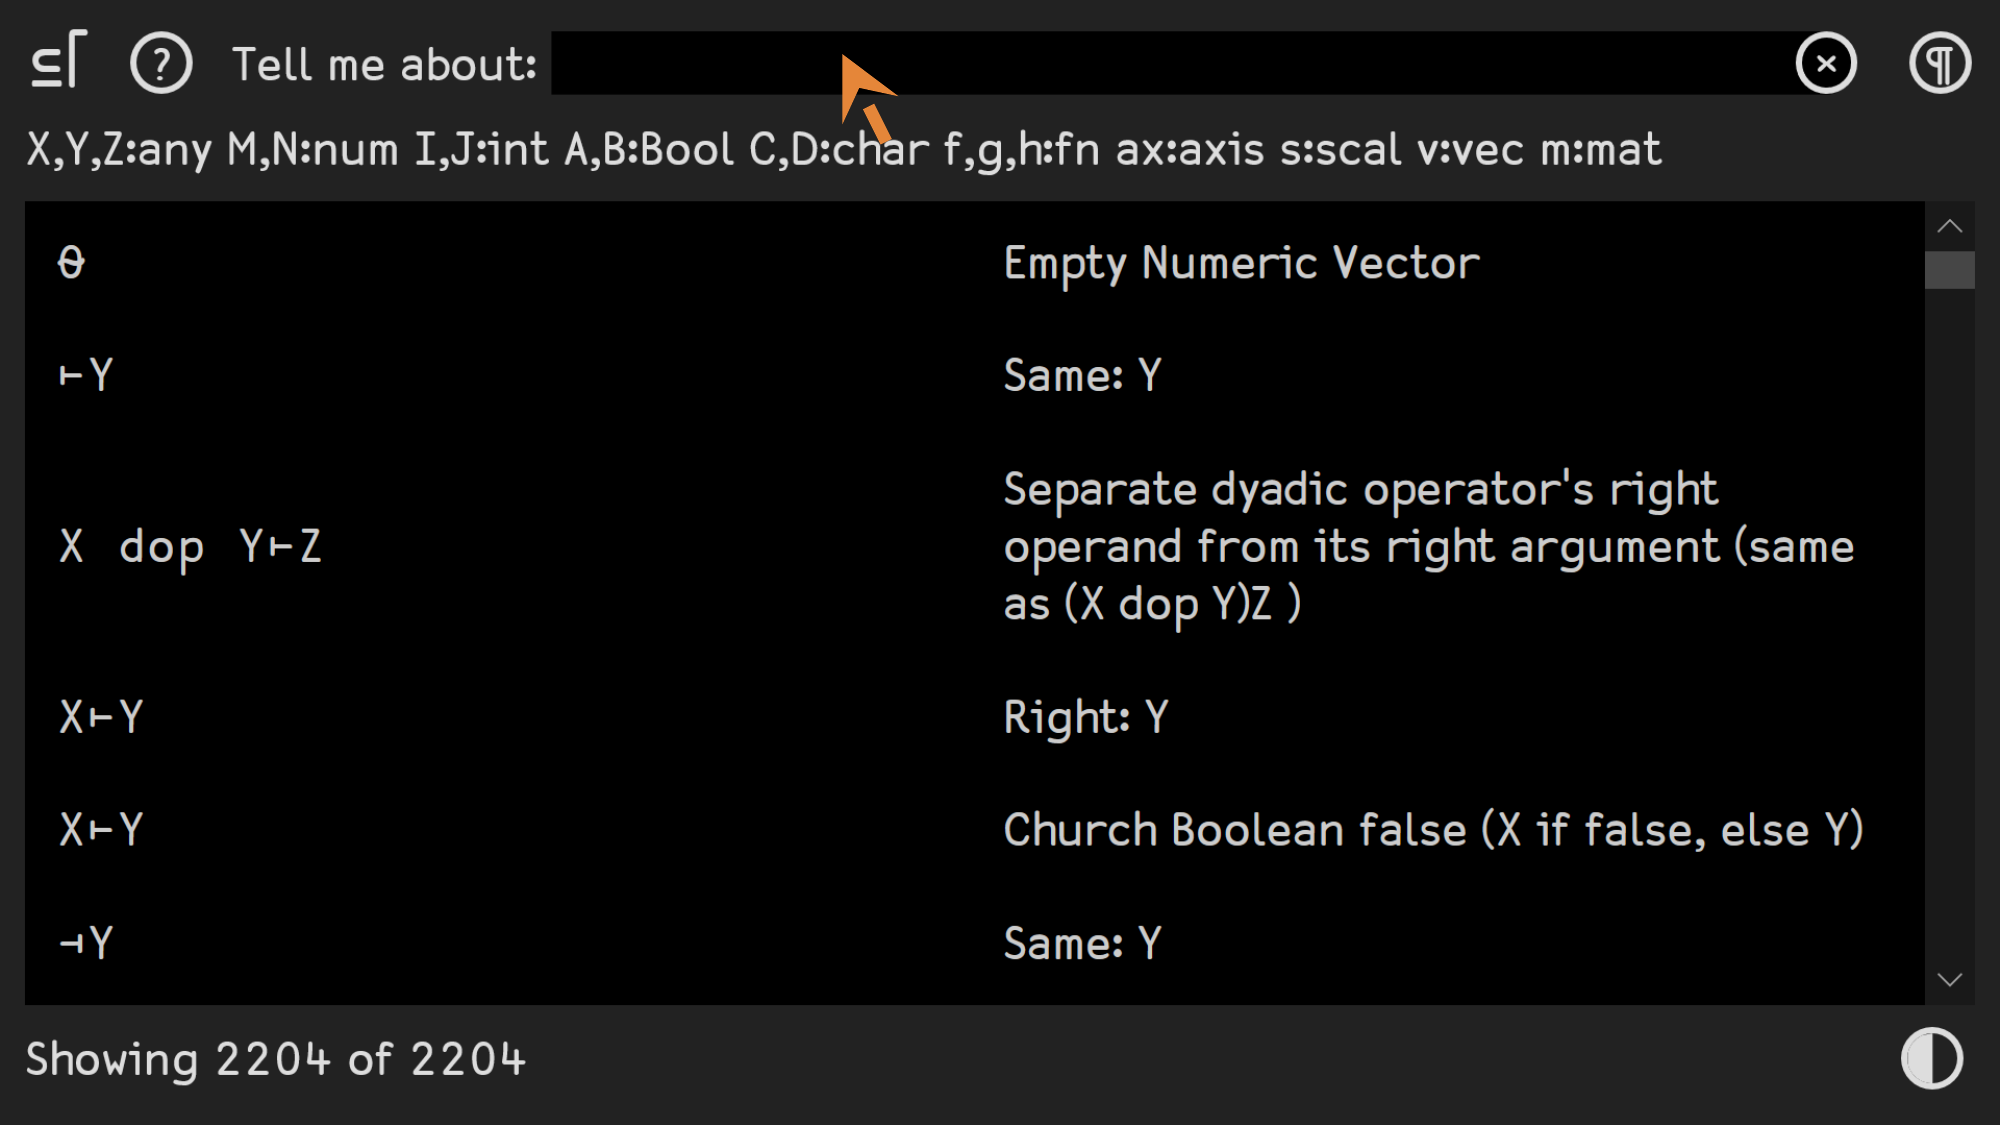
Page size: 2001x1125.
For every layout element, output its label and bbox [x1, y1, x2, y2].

picture [0, 0, 2000, 1125]
text_box [842, 54, 887, 142]
